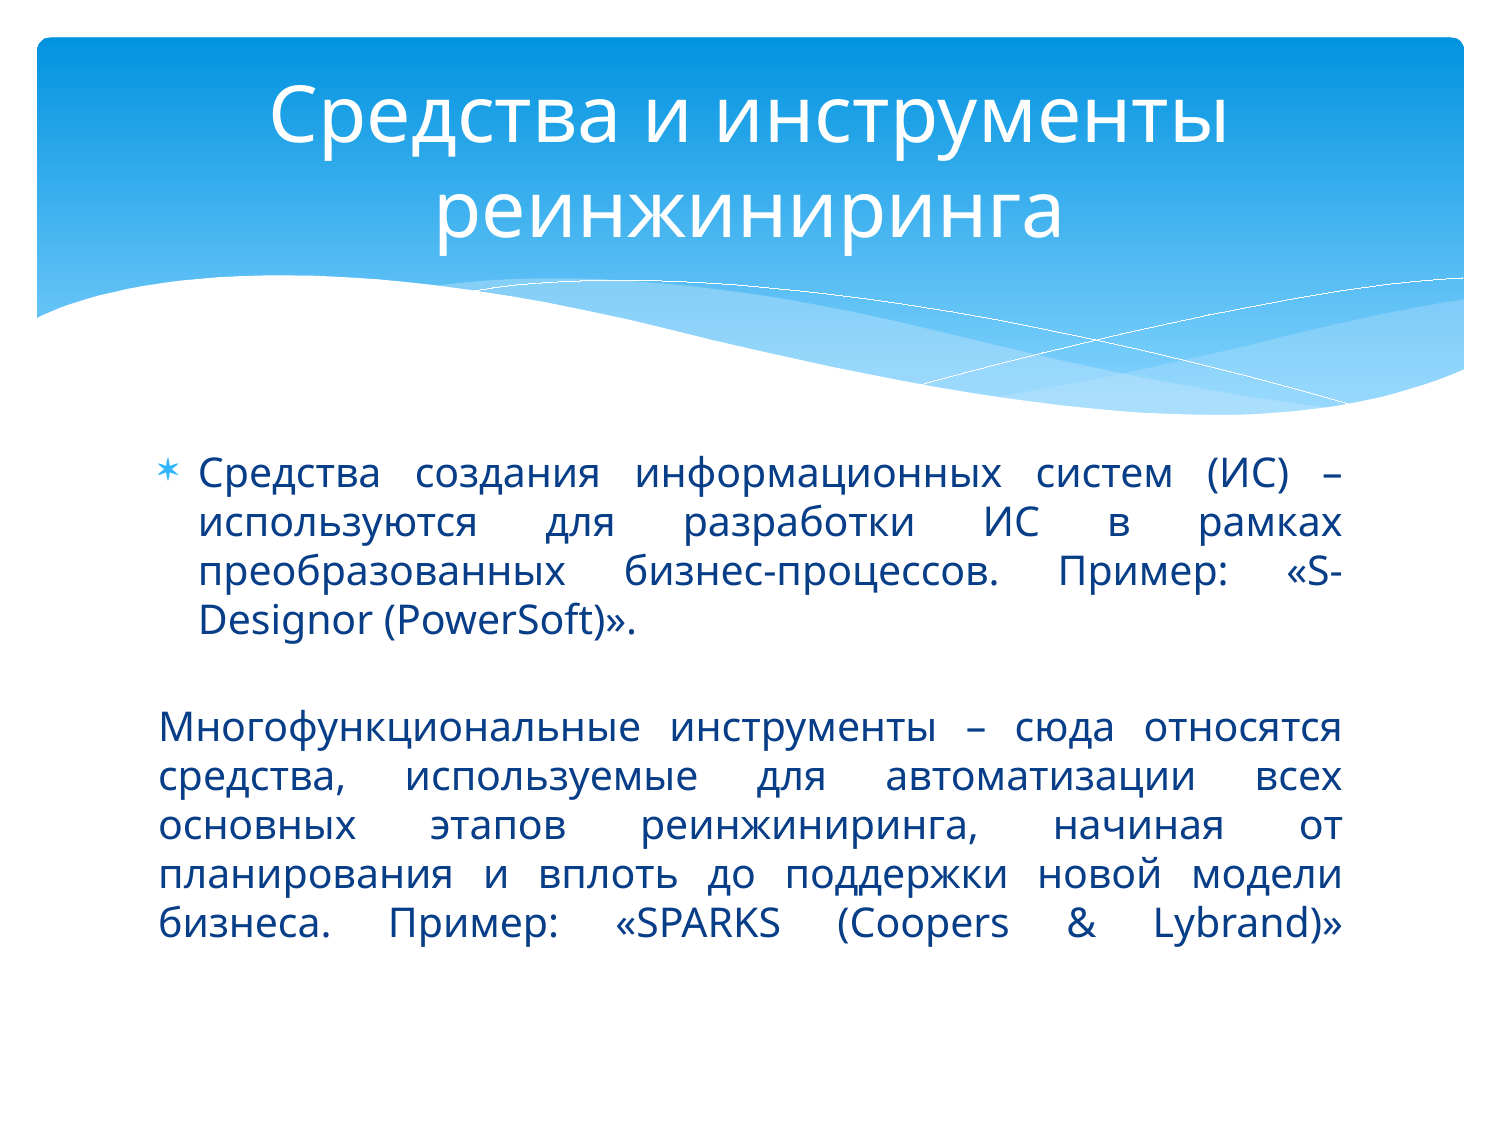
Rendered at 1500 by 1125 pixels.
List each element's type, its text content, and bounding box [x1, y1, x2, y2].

list Средства создания информационных систем (ИС) – используются для разработки ИС в рамках преобразованных бизнес-процессов. Пример: «S-Designor (PowerSoft)». Многофункциональные инструменты – сюда относятся средства, используемые для автоматизации всех основных этапов реинжиниринга, начиная от планирования и вплоть до поддержки новой модели бизнеса. Пример: «SPARKS (Coopers & Lybrand)» [143, 438, 1359, 1005]
title Средства и инструменты реинжиниринга [75, 55, 1425, 261]
